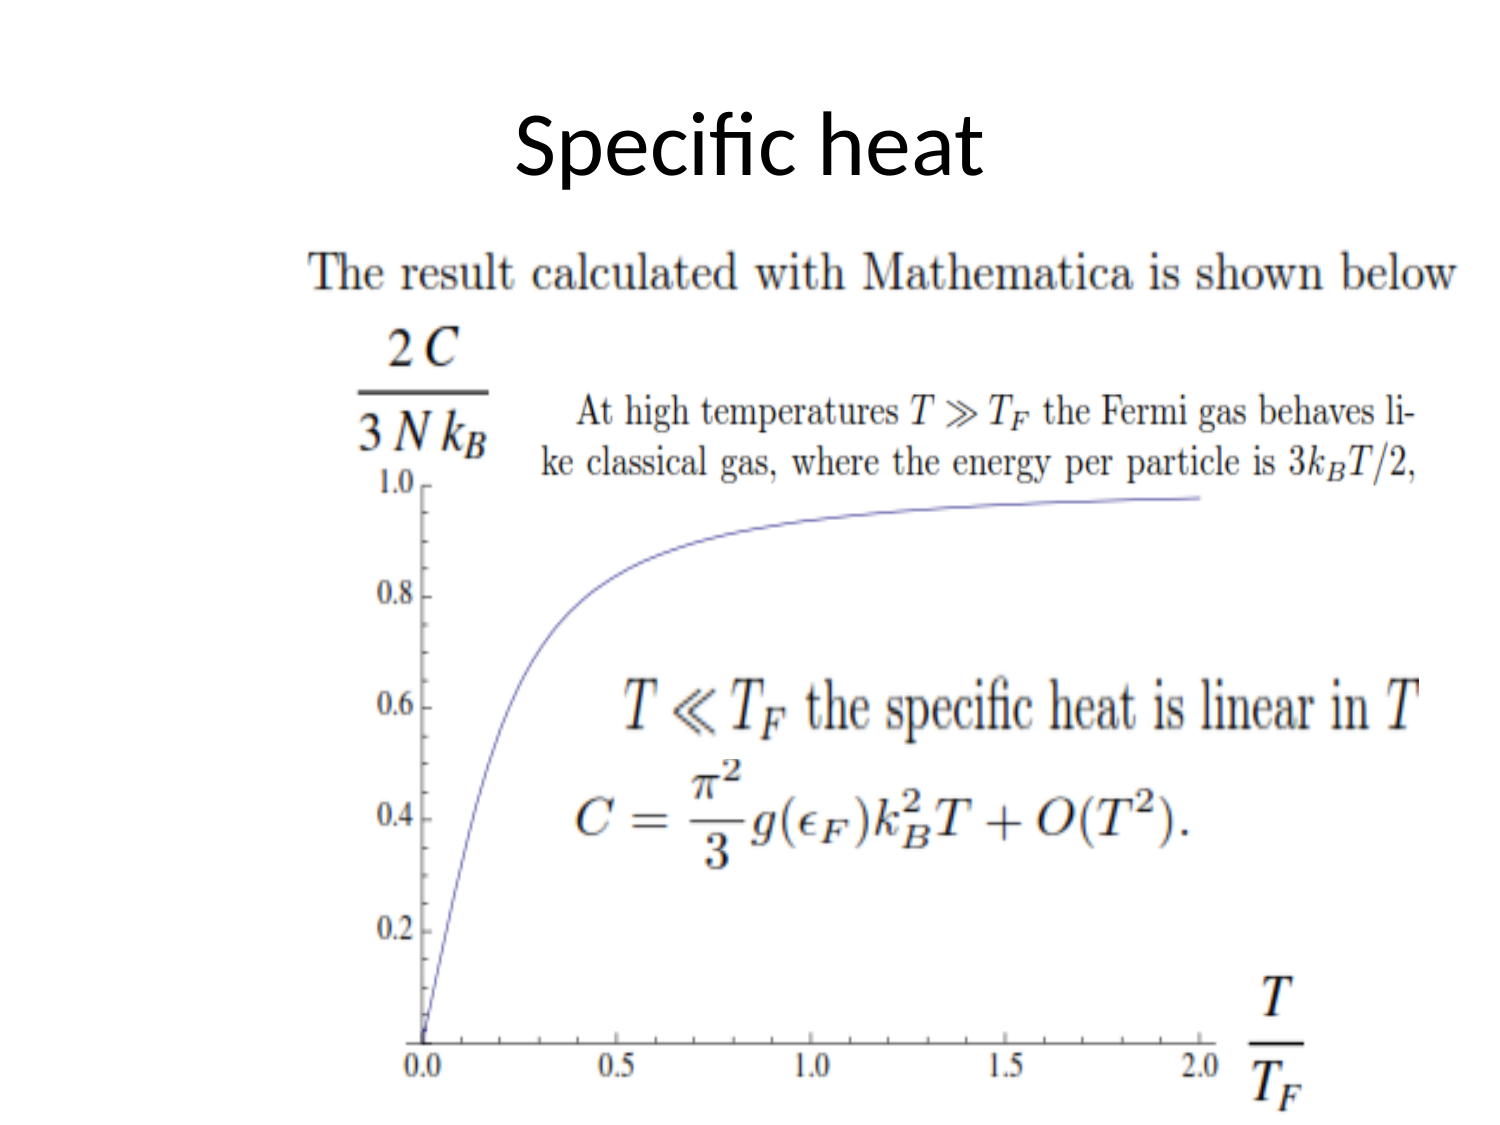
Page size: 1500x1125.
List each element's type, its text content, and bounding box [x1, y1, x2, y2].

title Specific heat [75, 45, 1425, 233]
picture [307, 232, 1461, 1125]
